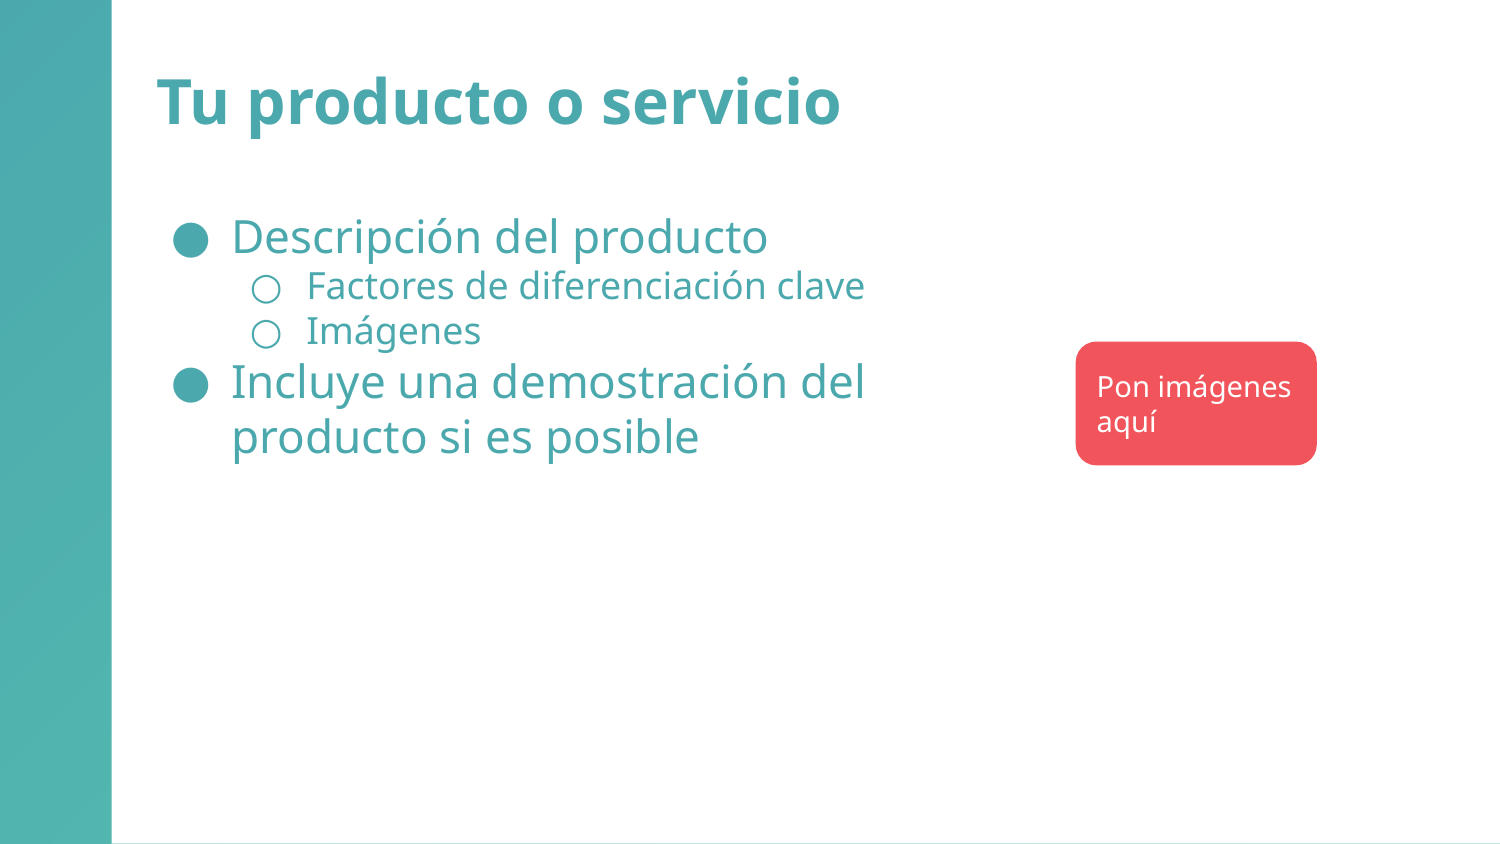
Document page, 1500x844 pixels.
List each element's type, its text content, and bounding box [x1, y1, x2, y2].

text_box Pon imágenes aquí [1075, 341, 1317, 466]
text_box Descripción del producto Factores de diferenciación clave Imágenes Incluye una demostración del producto si es posible [141, 192, 1026, 719]
text_box Tu producto o servicio [141, 47, 1013, 147]
